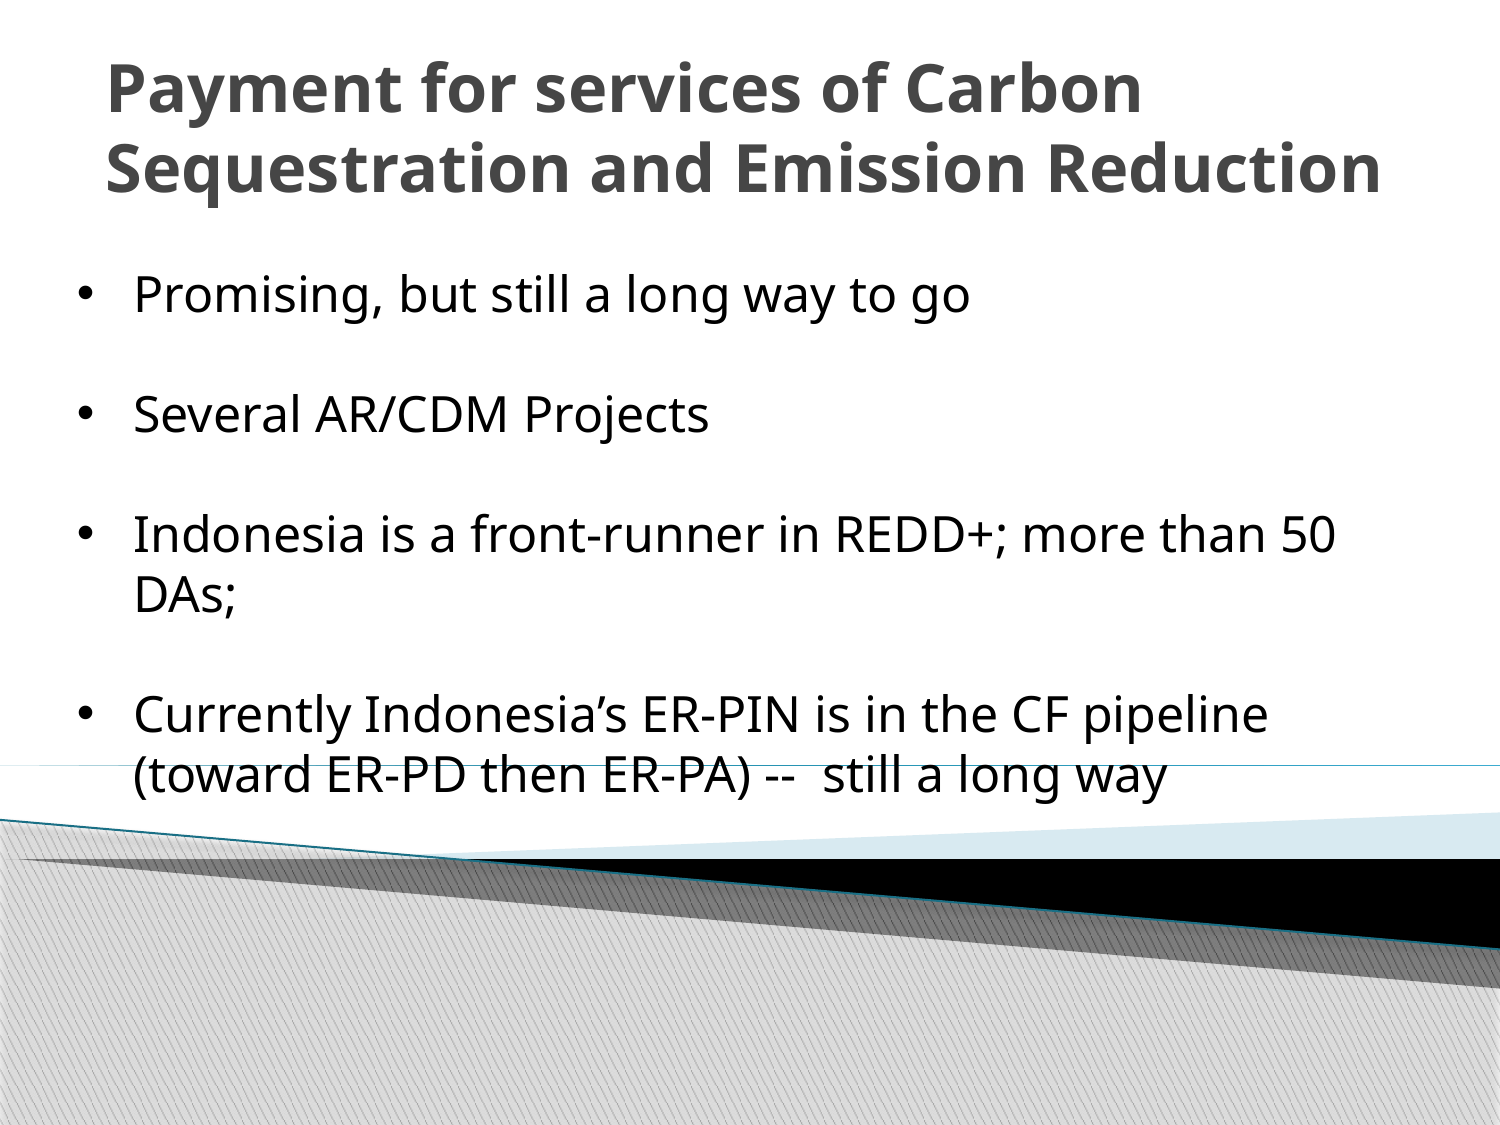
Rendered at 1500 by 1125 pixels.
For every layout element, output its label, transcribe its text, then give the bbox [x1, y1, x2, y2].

picture [1366, 939, 1500, 989]
title Payment for services of Carbon Sequestration and Emission Reduction [90, 78, 1437, 213]
picture [5, 859, 61, 863]
text_box Promising, but still a long way to go Several AR/CDM Projects Indonesia is a front-runner in REDD+; more than 50 DAs; Currently Indonesia’s ER-PIN is in the CF pipeline (toward ER-PD then ER-PA) -- still a long way [61, 255, 1395, 876]
text_box [90, 876, 1366, 1000]
